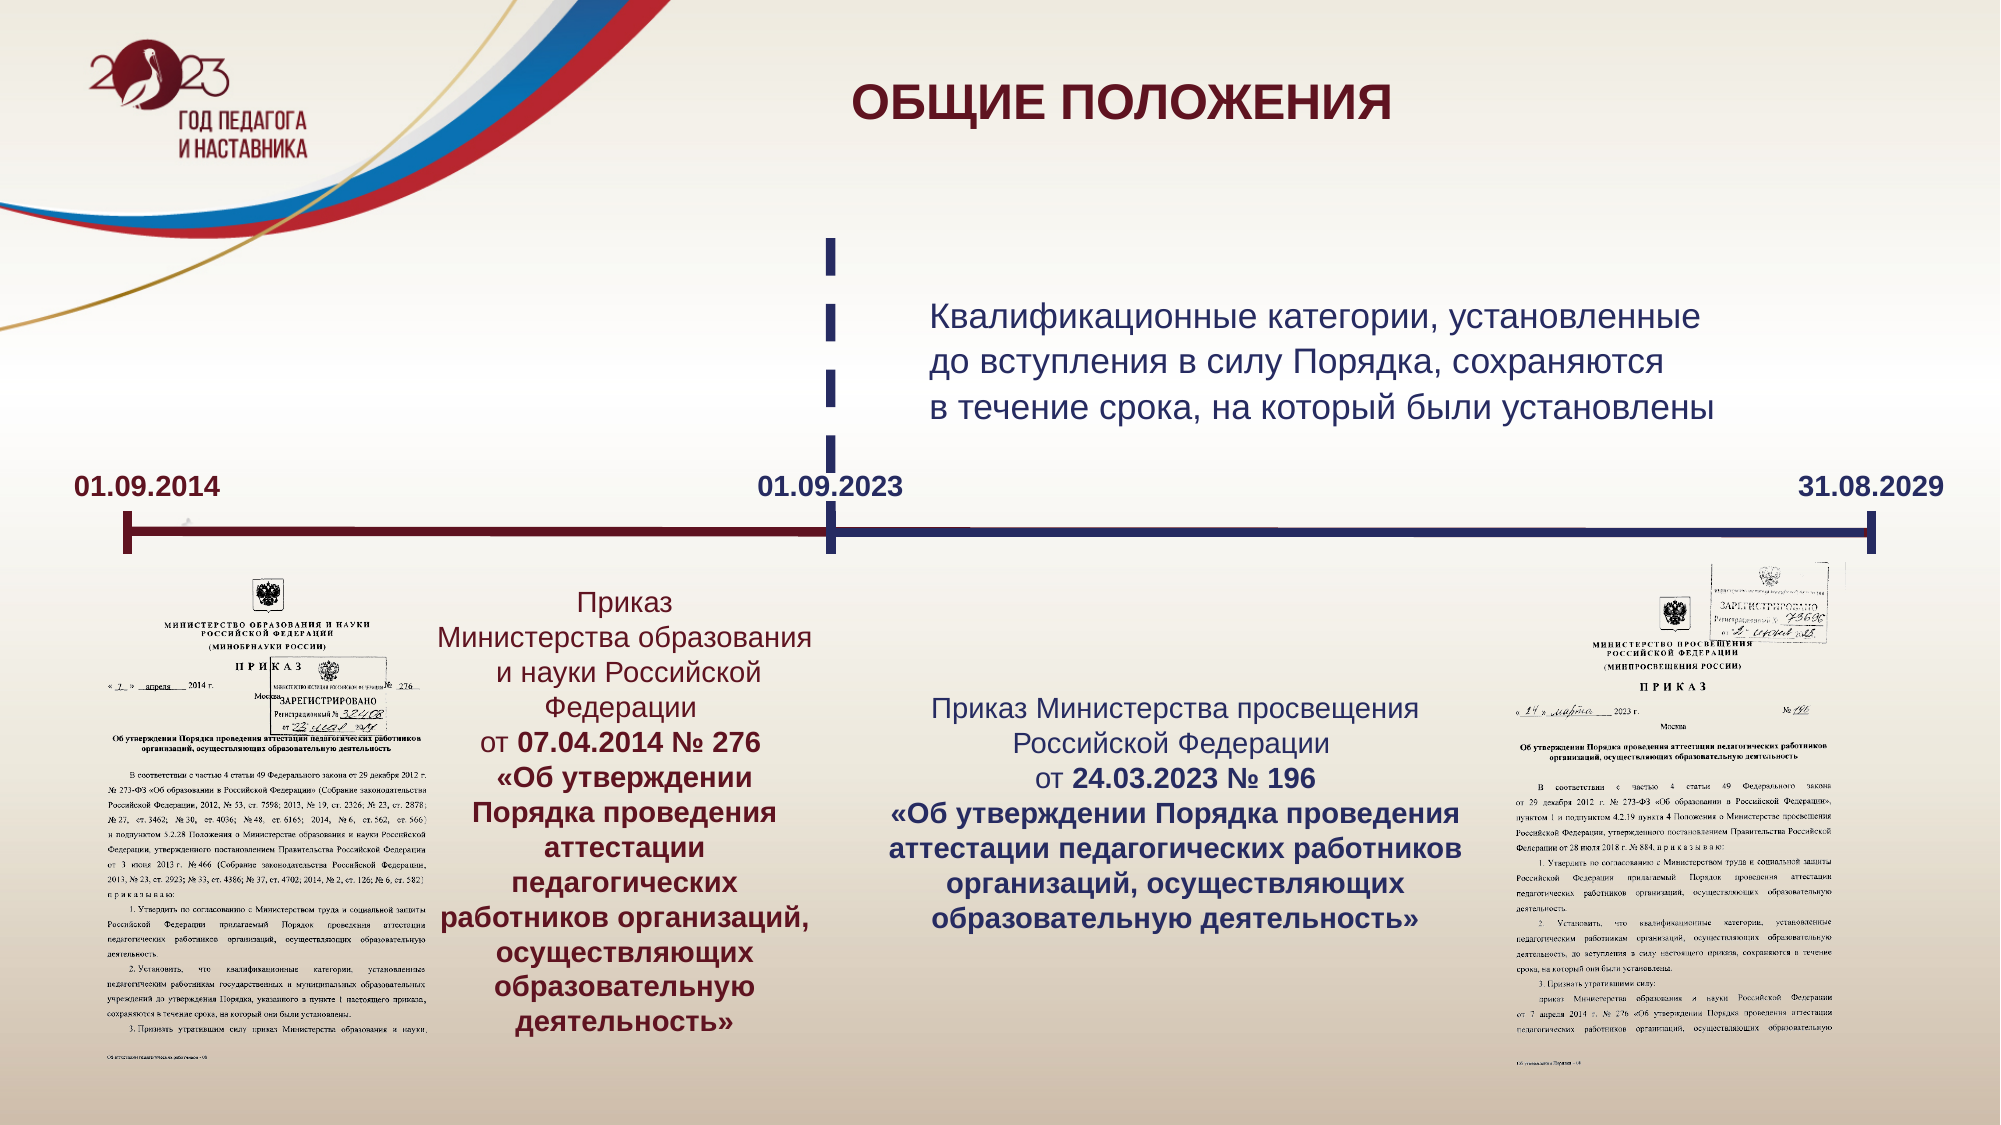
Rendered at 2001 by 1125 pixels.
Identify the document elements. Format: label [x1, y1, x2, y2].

text_box [831, 460, 1960, 555]
text_box [58, 460, 830, 555]
picture [0, 0, 2000, 1125]
